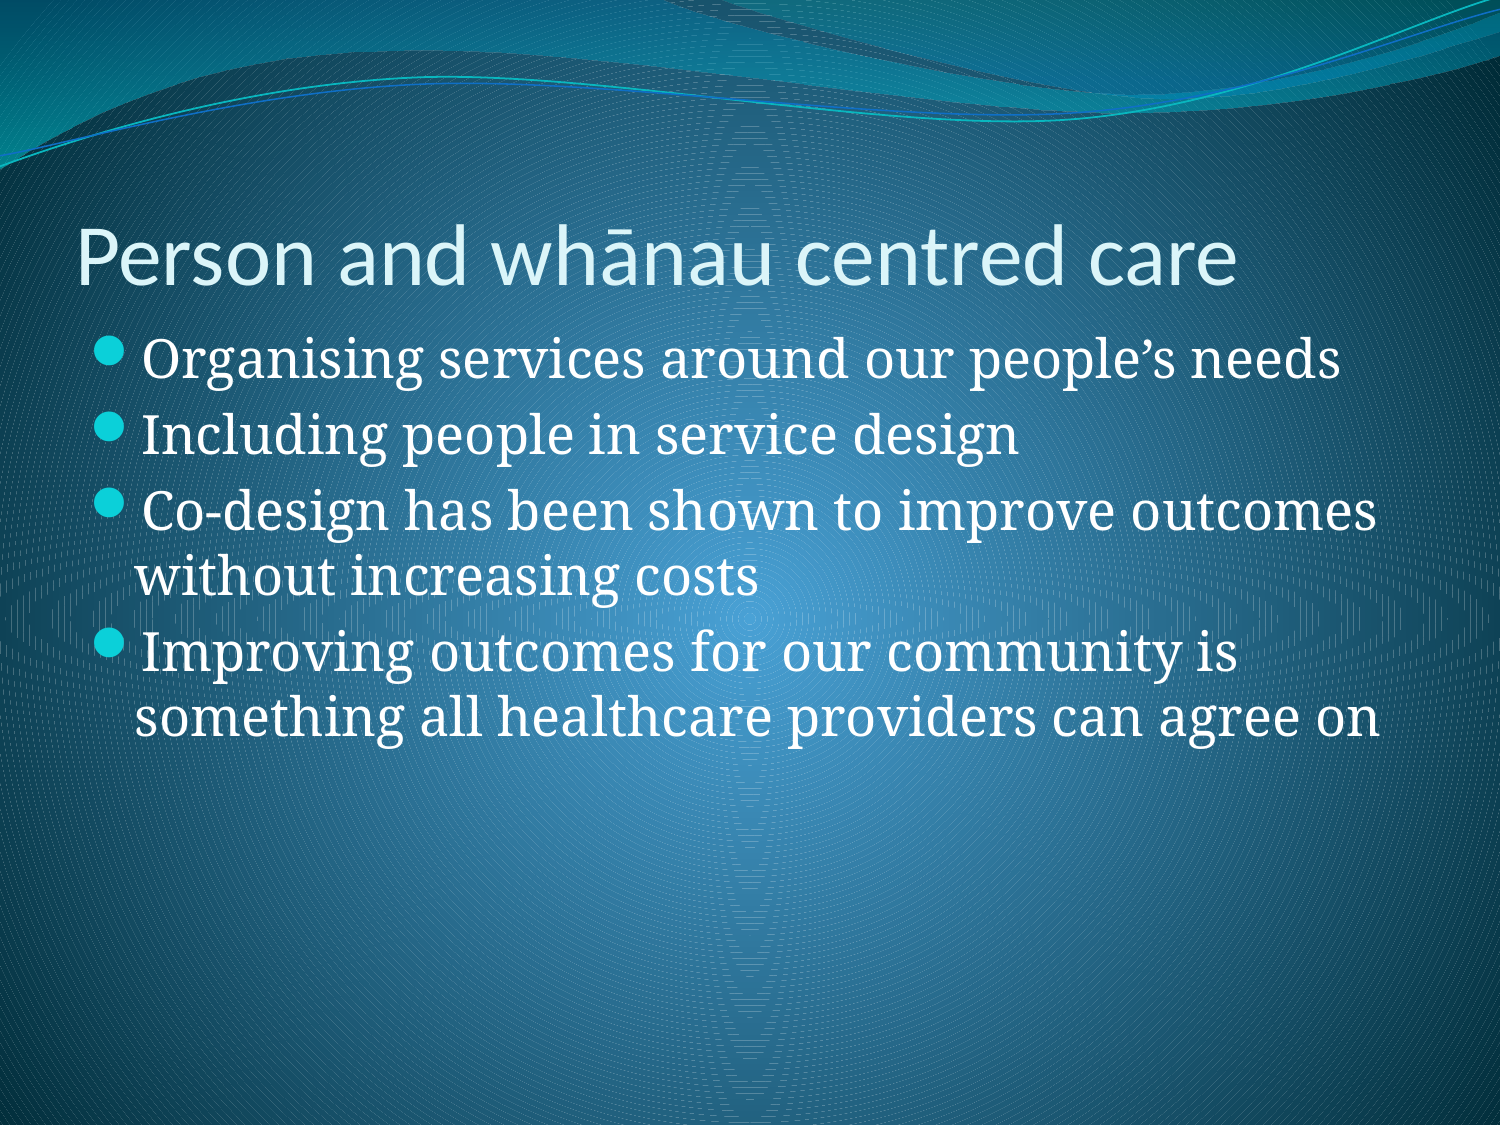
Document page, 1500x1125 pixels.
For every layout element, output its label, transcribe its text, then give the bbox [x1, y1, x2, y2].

title Person and whānau centred care [75, 115, 1425, 303]
list Organising services around our people’s needs Including people in service design Co-design has been shown to improve outcomes without increasing costs Improving outcomes for our community is something all healthcare providers can agree on [75, 317, 1425, 1038]
